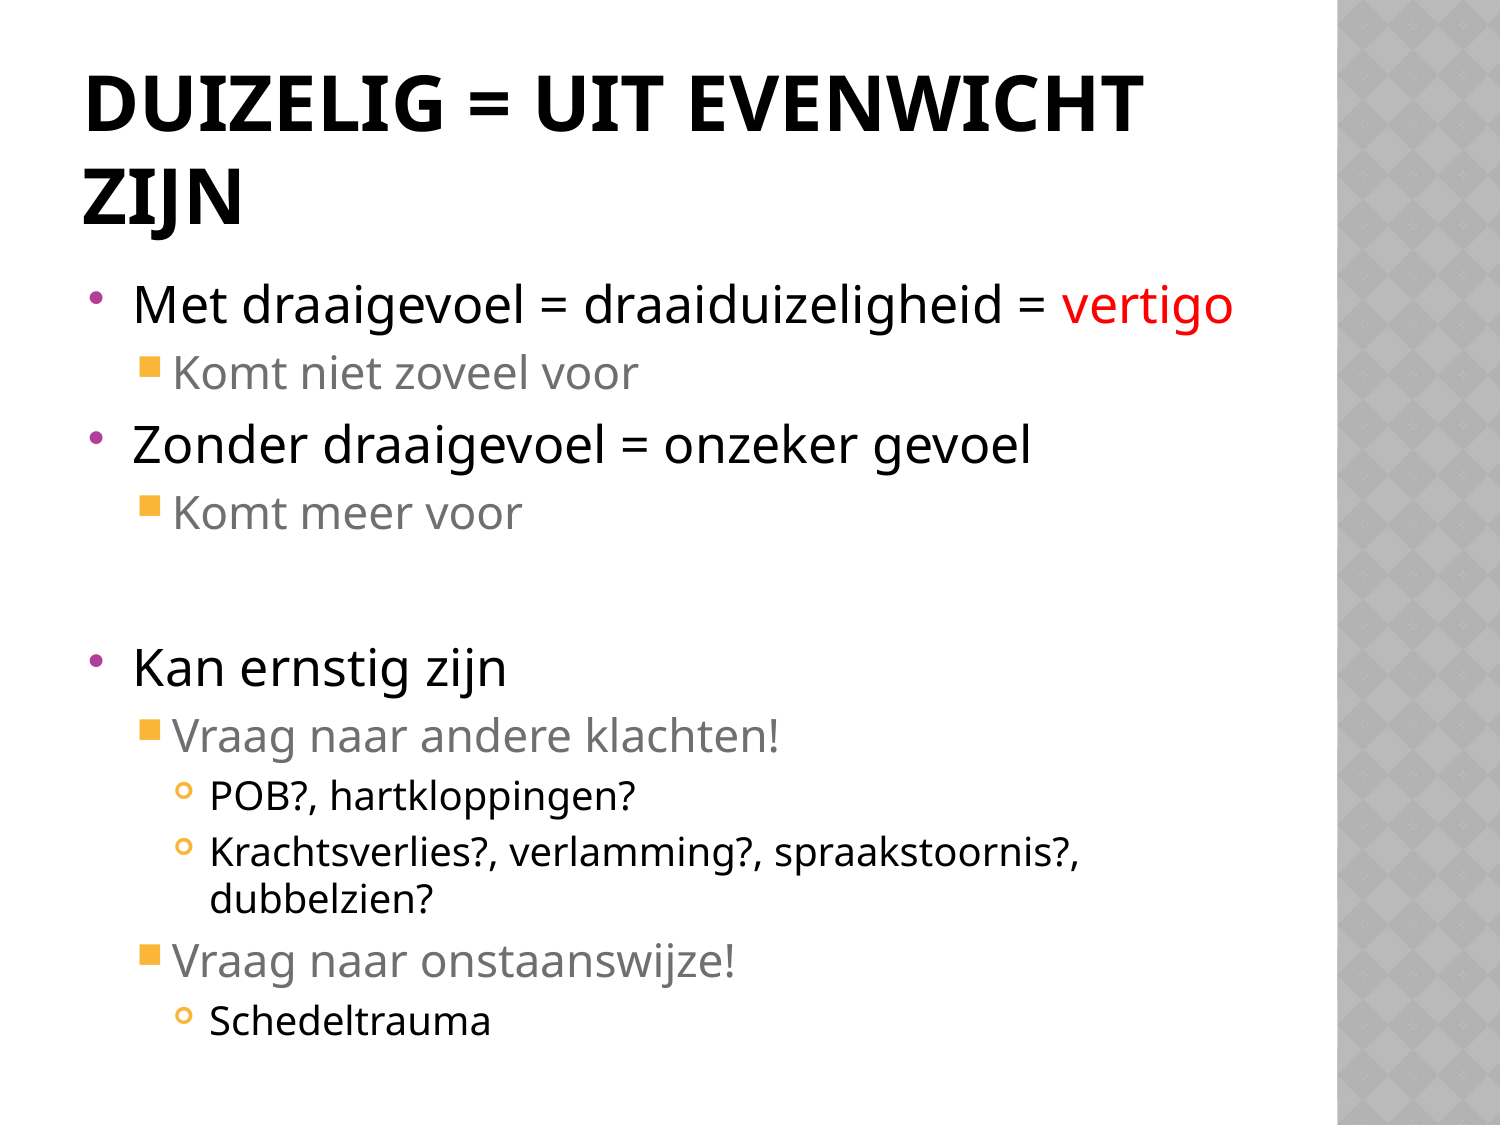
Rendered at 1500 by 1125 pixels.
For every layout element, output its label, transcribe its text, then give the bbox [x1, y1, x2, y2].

list Met draaigevoel = draaiduizeligheid = vertigo Komt niet zoveel voor Zonder draaigevoel = onzeker gevoel Komt meer voor Kan ernstig zijn Vraag naar andere klachten! POB?, hartkloppingen? Krachtsverlies?, verlamming?, spraakstoornis?, dubbelzien? Vraag naar onstaanswijze! Schedeltrauma [75, 264, 1263, 1059]
title Duizelig = uit evenwicht zijn [75, 52, 1263, 240]
